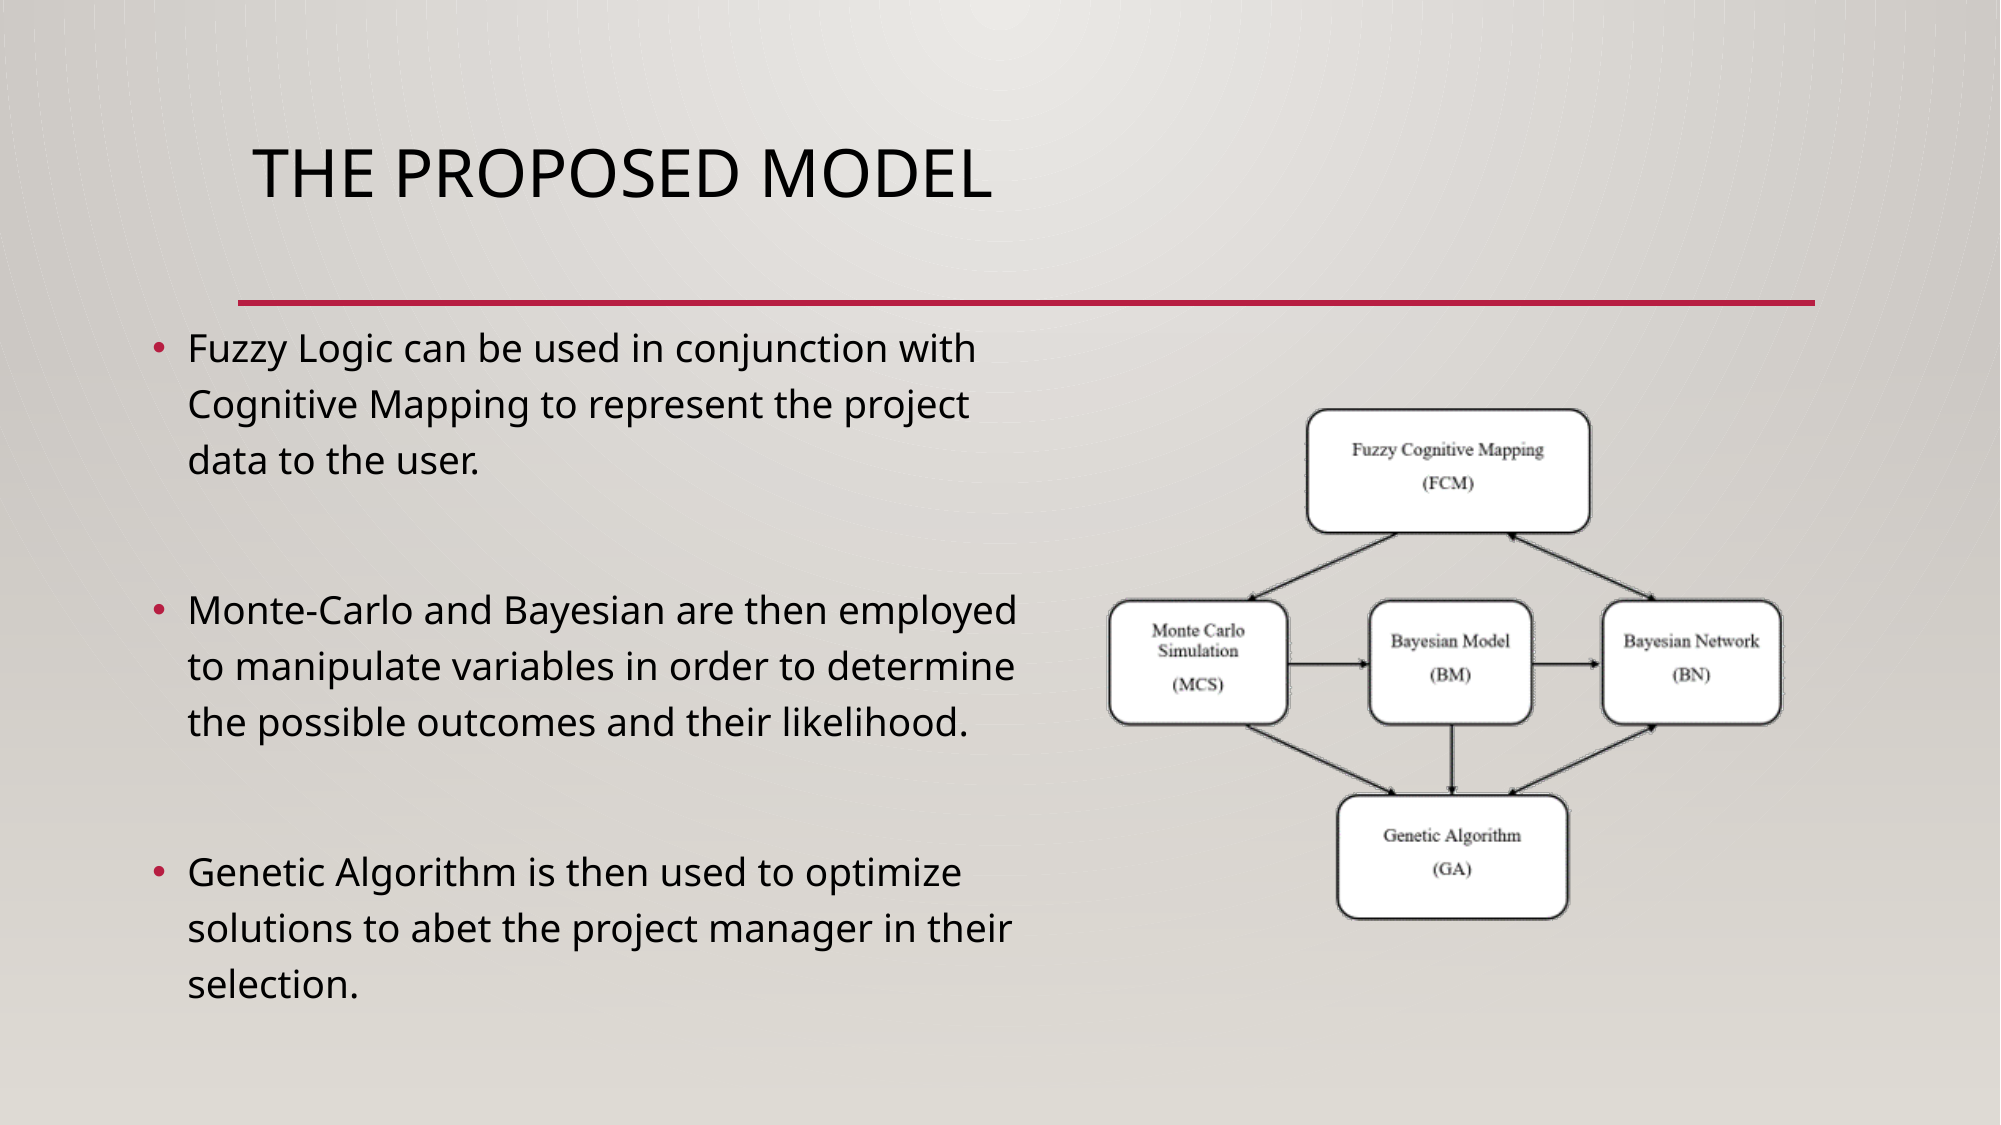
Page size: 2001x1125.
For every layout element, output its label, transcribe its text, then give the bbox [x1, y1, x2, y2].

list Fuzzy Logic can be used in conjunction with Cognitive Mapping to represent the project data to the user. Monte-Carlo and Bayesian are then employed to manipulate variables in order to determine the possible outcomes and their likelihood. Genetic Algorithm is then used to optimize solutions to abet the project manager in their selection. [137, 307, 1049, 1022]
title The Proposed Model [237, 132, 1814, 306]
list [1104, 407, 1790, 921]
